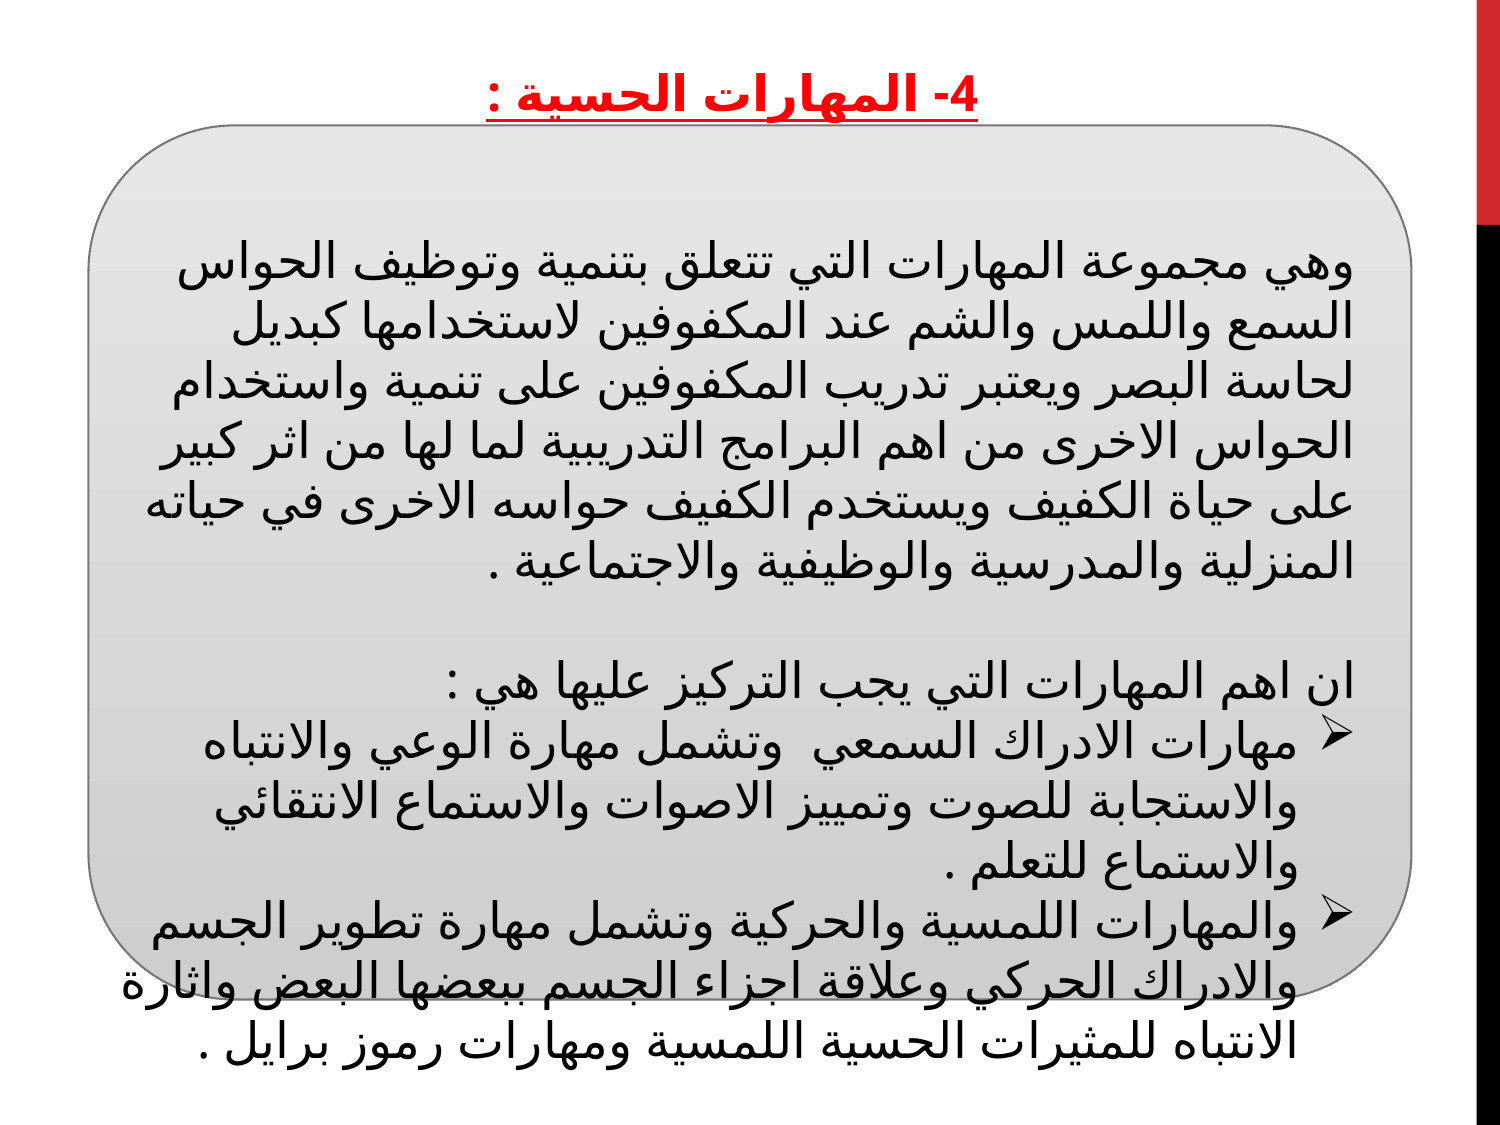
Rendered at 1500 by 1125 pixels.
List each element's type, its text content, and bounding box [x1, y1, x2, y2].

text_box [87, 209, 101, 916]
text_box [1372, 169, 1413, 955]
text_box [1176, 124, 1363, 161]
text_box 4- المهارات الحسية : [289, 54, 1176, 175]
text_box وهي مجموعة المهارات التي تتعلق بتنمية وتوظيف الحواس السمع واللمس والشم عند المكفوفين لاستخدامها كبديل لحاسة البصر ويعتبر تدريب المكفوفين على تنمية واستخدام الحواس الاخرى من اهم البرامج التدريبية لما لها من اثر كبير على حياة الكفيف ويستخدم الكفيف حواسه الاخرى في حياته المنزلية والمدرسية والوظيفية والاجتماعية . ان اهم المهارات التي يجب التركيز عليها هي : مهارات الادراك السمعي وتشمل مهارة الوعي والانتباه والاستجابة للصوت وتمييز الاصوات والاستماع الانتقائي والاستماع للتعلم . والمهارات اللمسية والحركية وتشمل مهارة تطوير الجسم والادراك الحركي وعلاقة اجزاء الجسم ببعضها البعض واثارة الانتباه للمثيرات الحسية اللمسية ومهارات رموز برايل . [101, 161, 1372, 1125]
text_box [137, 124, 289, 161]
